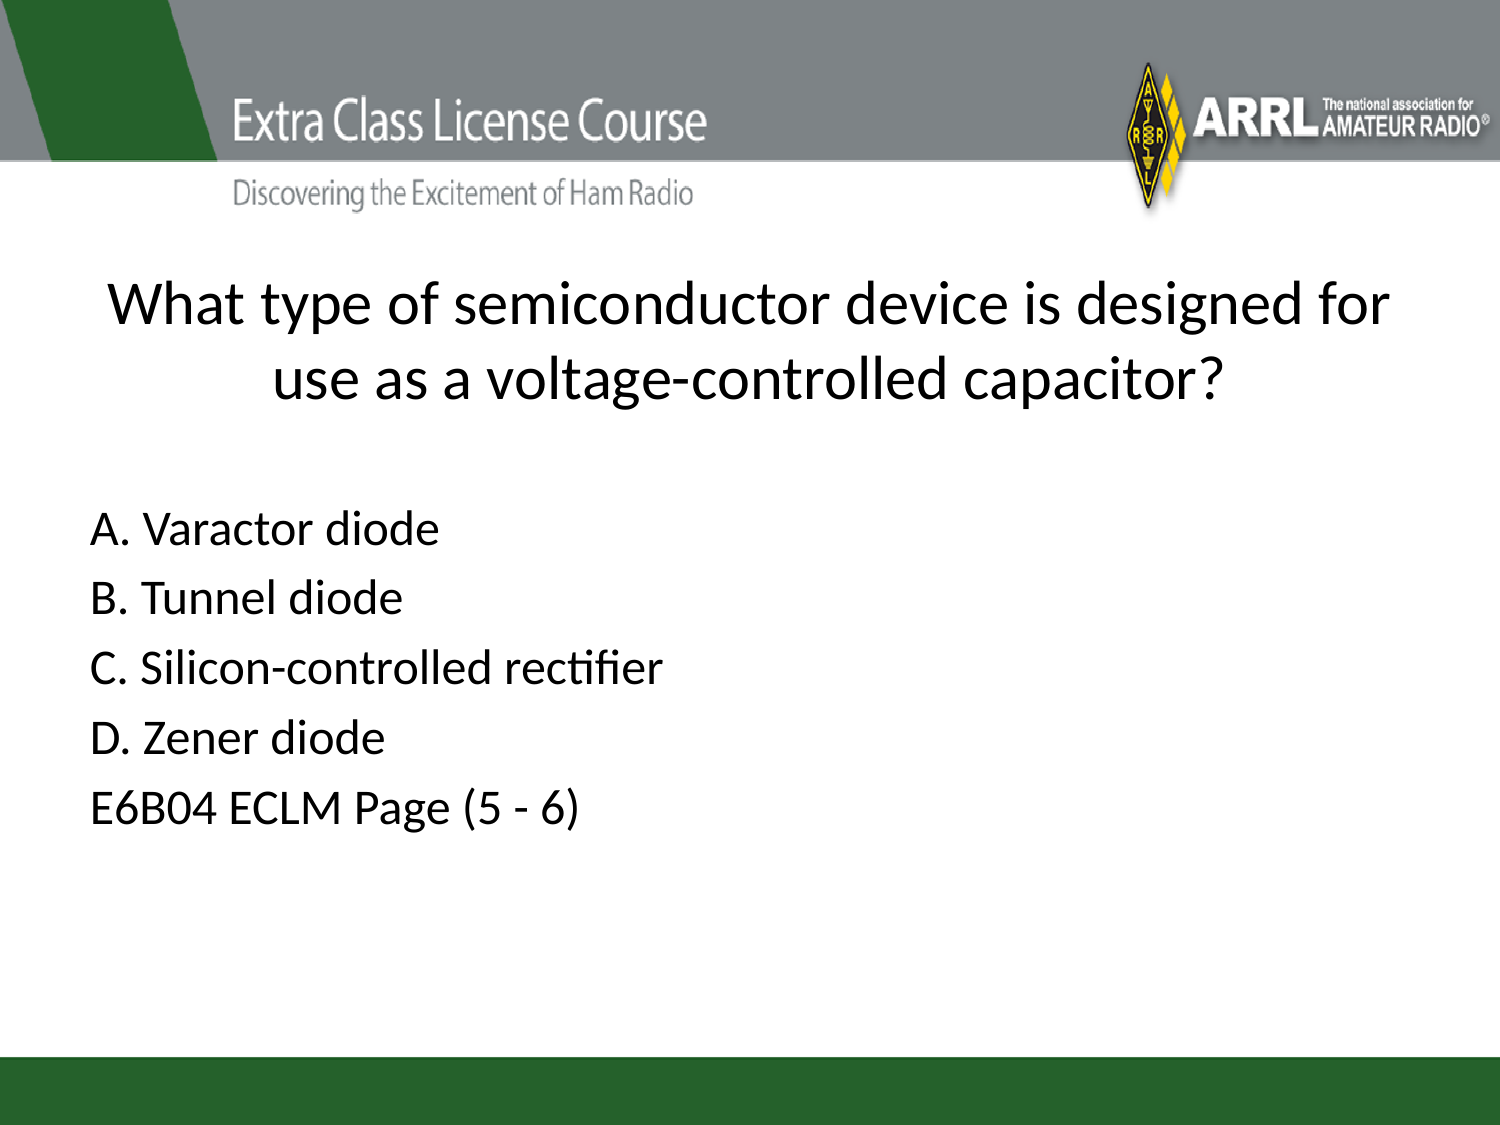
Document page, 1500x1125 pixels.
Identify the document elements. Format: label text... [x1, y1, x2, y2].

list A. Varactor diode B. Tunnel diode C. Silicon-controlled rectifier D. Zener diode E6B04 ECLM Page (5 - 6) [75, 487, 1425, 1005]
title What type of semiconductor device is designed for use as a voltage-controlled capacitor? [75, 254, 1425, 435]
picture [0, 0, 1500, 1125]
